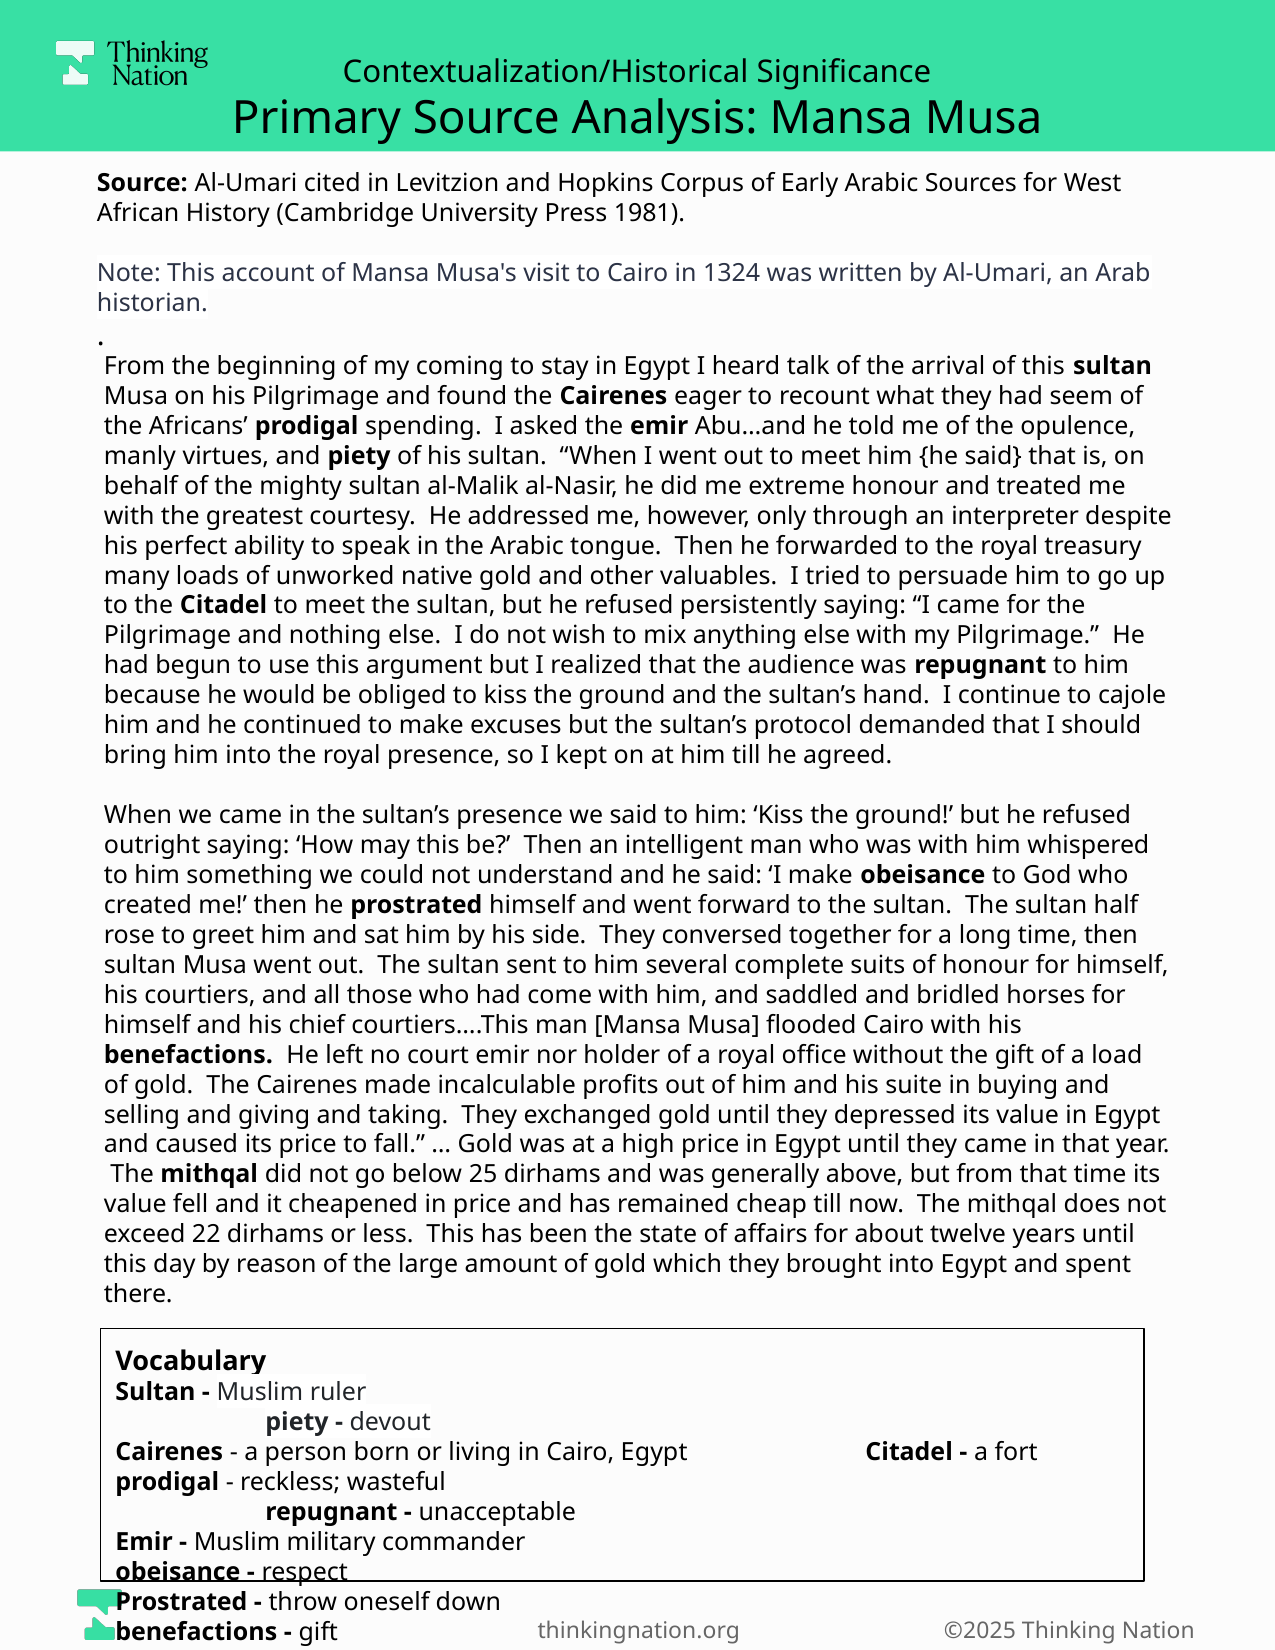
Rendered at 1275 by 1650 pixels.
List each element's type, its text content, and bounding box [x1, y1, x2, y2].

text_box Vocabulary Sultan - Muslim ruler piety - devout Cairenes - a person born or living in Cairo, Egypt Citadel - a fort prodigal - reckless; wasteful repugnant - unacceptable Emir - Muslim military commander obeisance - respect Prostrated - throw oneself down benefactions - gift Mithqal - unit of weight in the Islamic world [100, 1328, 1144, 1582]
text_box thinkingnation.org [488, 1599, 790, 1650]
text_box From the beginning of my coming to stay in Egypt I heard talk of the arrival of this sultan Musa on his Pilgrimage and found the Cairenes eager to recount what they had seem of the Africans’ prodigal spending. I asked the emir Abu…and he told me of the opulence, manly virtues, and piety of his sultan. “When I went out to meet him {he said} that is, on behalf of the mighty sultan al-Malik al-Nasir, he did me extreme honour and treated me with the greatest courtesy. He addressed me, however, only through an interpreter despite his perfect ability to speak in the Arabic tongue. Then he forwarded to the royal treasury many loads of unworked native gold and other valuables. I tried to persuade him to go up to the Citadel to meet the sultan, but he refused persistently saying: “I came for the Pilgrimage and nothing else. I do not wish to mix anything else with my Pilgrimage.” He had begun to use this argument but I realized that the audience was repugnant to him because he would be obliged to kiss the ground and the sultan’s hand. I continue to cajole him and he continued to make excuses but the sultan’s protocol demanded that I should bring him into the royal presence, so I kept on at him till he agreed. When we came in the sultan’s presence we said to him: ‘Kiss the ground!’ but he refused outright saying: ‘How may this be?’ Then an intelligent man who was with him whispered to him something we could not understand and he said: ‘I make obeisance to God who created me!’ then he prostrated himself and went forward to the sultan. The sultan half rose to greet him and sat him by his side. They conversed together for a long time, then sultan Musa went out. The sultan sent to him several complete suits of honour for himself, his courtiers, and all those who had come with him, and saddled and bridled horses for himself and his chief courtiers….This man [Mansa Musa] flooded Cairo with his benefactions. He left no court emir nor holder of a royal office without the gift of a load of gold. The Cairenes made incalculable profits out of him and his suite in buying and selling and giving and taking. They exchanged gold until they depressed its value in Egypt and caused its price to fall.” … Gold was at a high price in Egypt until they came in that year. The mithqal did not go below 25 dirhams and was generally above, but from that time its value fell and it cheapened in price and has remained cheap till now. The mithqal does not exceed 22 dirhams or less. This has been the state of affairs for about twelve years until this day by reason of the large amount of gold which they brought into Egypt and spent there. [88, 334, 1189, 1329]
text_box Contextualization/Historical Significance Primary Source Analysis: Mansa Musa [0, 0, 1275, 152]
picture [38, 26, 213, 99]
picture [63, 1578, 135, 1650]
text_box Source: Al-Umari cited in Levitzion and Hopkins Corpus of Early Arabic Sources for West African History (Cambridge University Press 1981). Note: This account of Mansa Musa's visit to Cairo in 1324 was written by Al-Umari, an Arab historian. . [81, 151, 1194, 316]
text_box ©2025 Thinking Nation [909, 1599, 1211, 1650]
